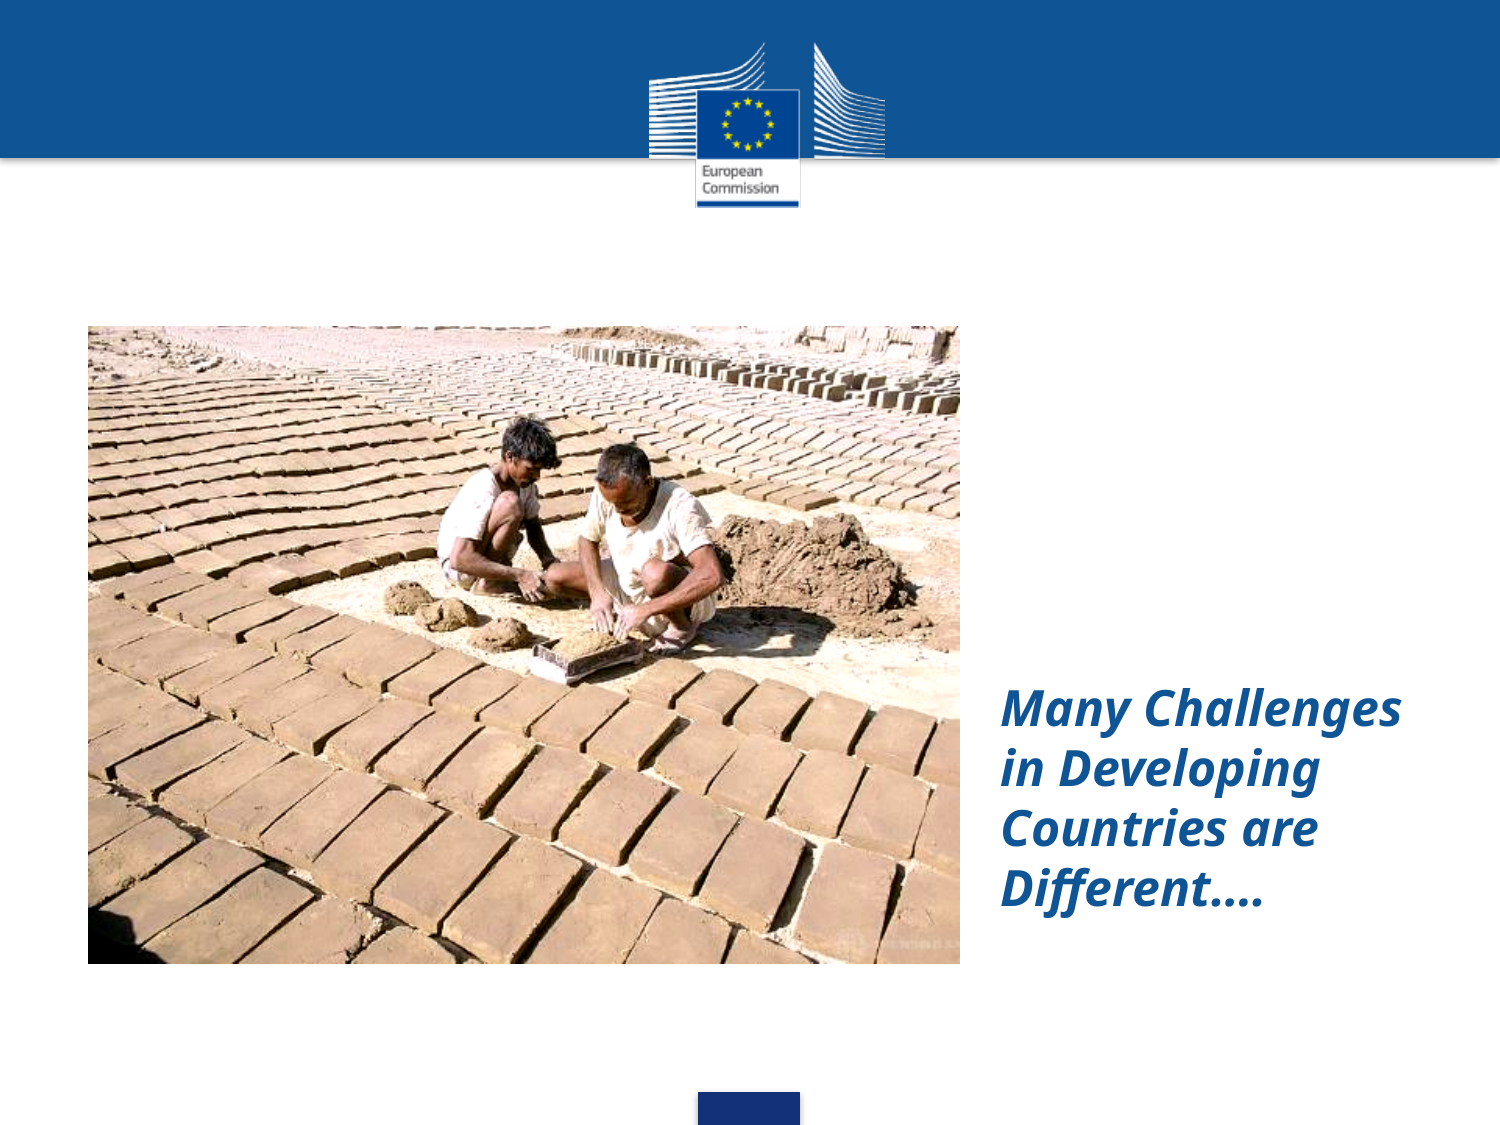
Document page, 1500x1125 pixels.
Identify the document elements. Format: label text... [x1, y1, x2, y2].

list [88, 326, 960, 965]
picture [649, 42, 885, 208]
text_box Many Challenges in Developing Countries are Different…. [986, 668, 1453, 924]
